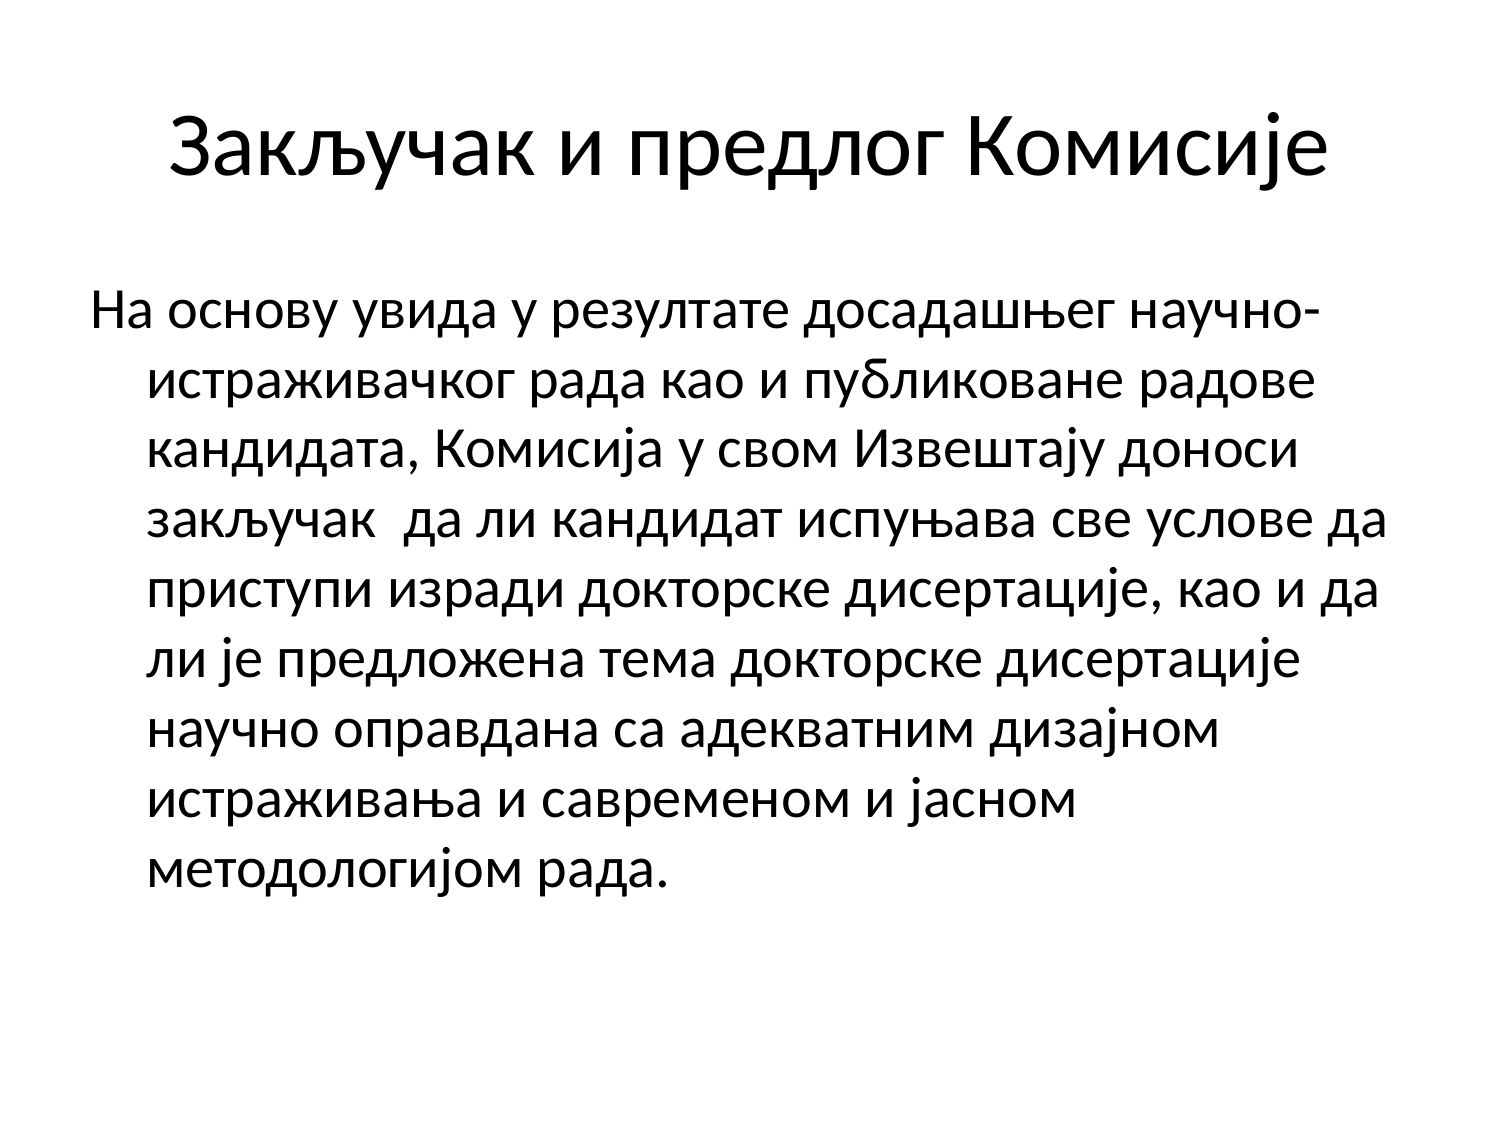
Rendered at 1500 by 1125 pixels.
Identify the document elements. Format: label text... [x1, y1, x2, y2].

title Закључак и предлог Комисије [75, 45, 1425, 233]
list На основу увида у резултате досадашњег научно-истраживачког рада као и публиковане радове кандидата, Комисија у свом Извештају доноси закључак да ли кандидат испуњава све услове да приступи изради докторске дисертације, као и да ли је предложена тема докторске дисертације научно оправдана са адекватним дизајном истраживања и савременом и јасном методологијом рада. [75, 262, 1425, 1005]
